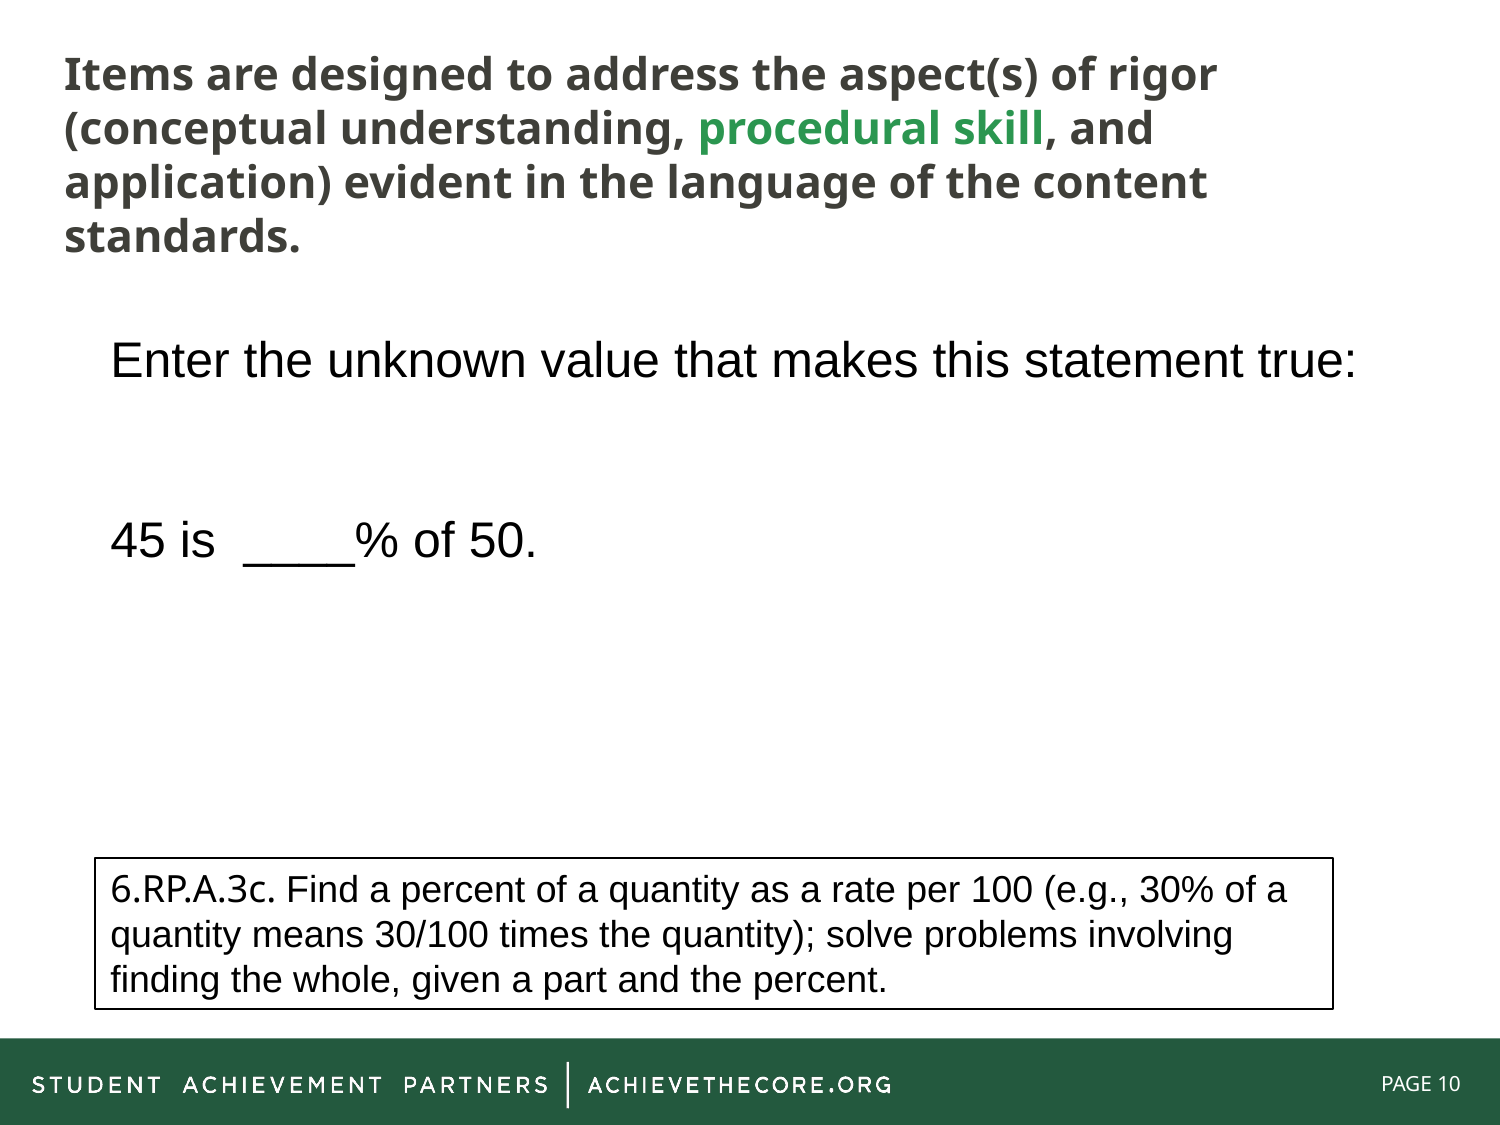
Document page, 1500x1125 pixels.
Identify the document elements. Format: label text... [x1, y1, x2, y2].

title Items are designed to address the aspect(s) of rigor (conceptual understanding, procedural skill, and application) evident in the language of the content standards. [49, 45, 1447, 262]
text_box 6.RP.A.3c. Find a percent of a quantity as a rate per 100 (e.g., 30% of a quantity means 30/100 times the quantity); solve problems involving finding the whole, given a part and the percent. [95, 857, 1333, 1010]
text_box Enter the unknown value that makes this statement true: 45 is ____% of 50. [95, 320, 1447, 624]
picture [12, 1055, 911, 1112]
